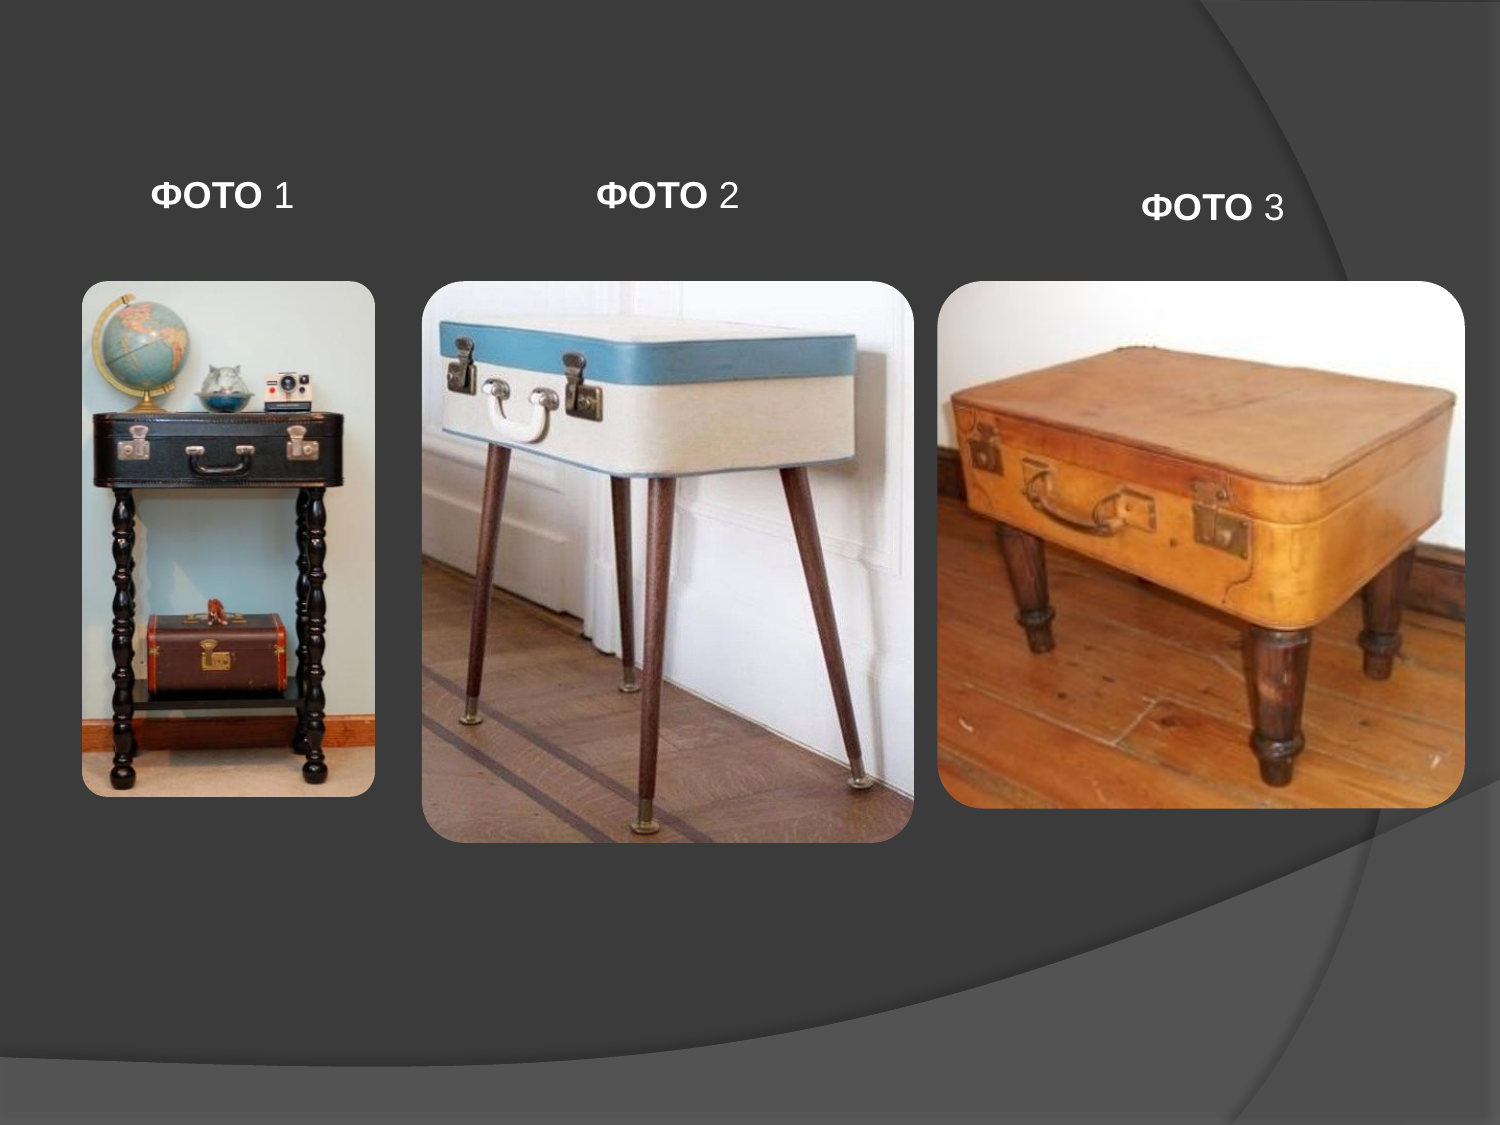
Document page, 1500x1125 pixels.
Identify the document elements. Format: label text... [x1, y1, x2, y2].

picture [81, 280, 376, 798]
text_box ФОТО 2 [503, 163, 832, 224]
text_box ФОТО 3 [1078, 175, 1348, 236]
picture [421, 280, 915, 844]
text_box ФОТО 1 [93, 163, 352, 224]
picture [937, 280, 1466, 809]
